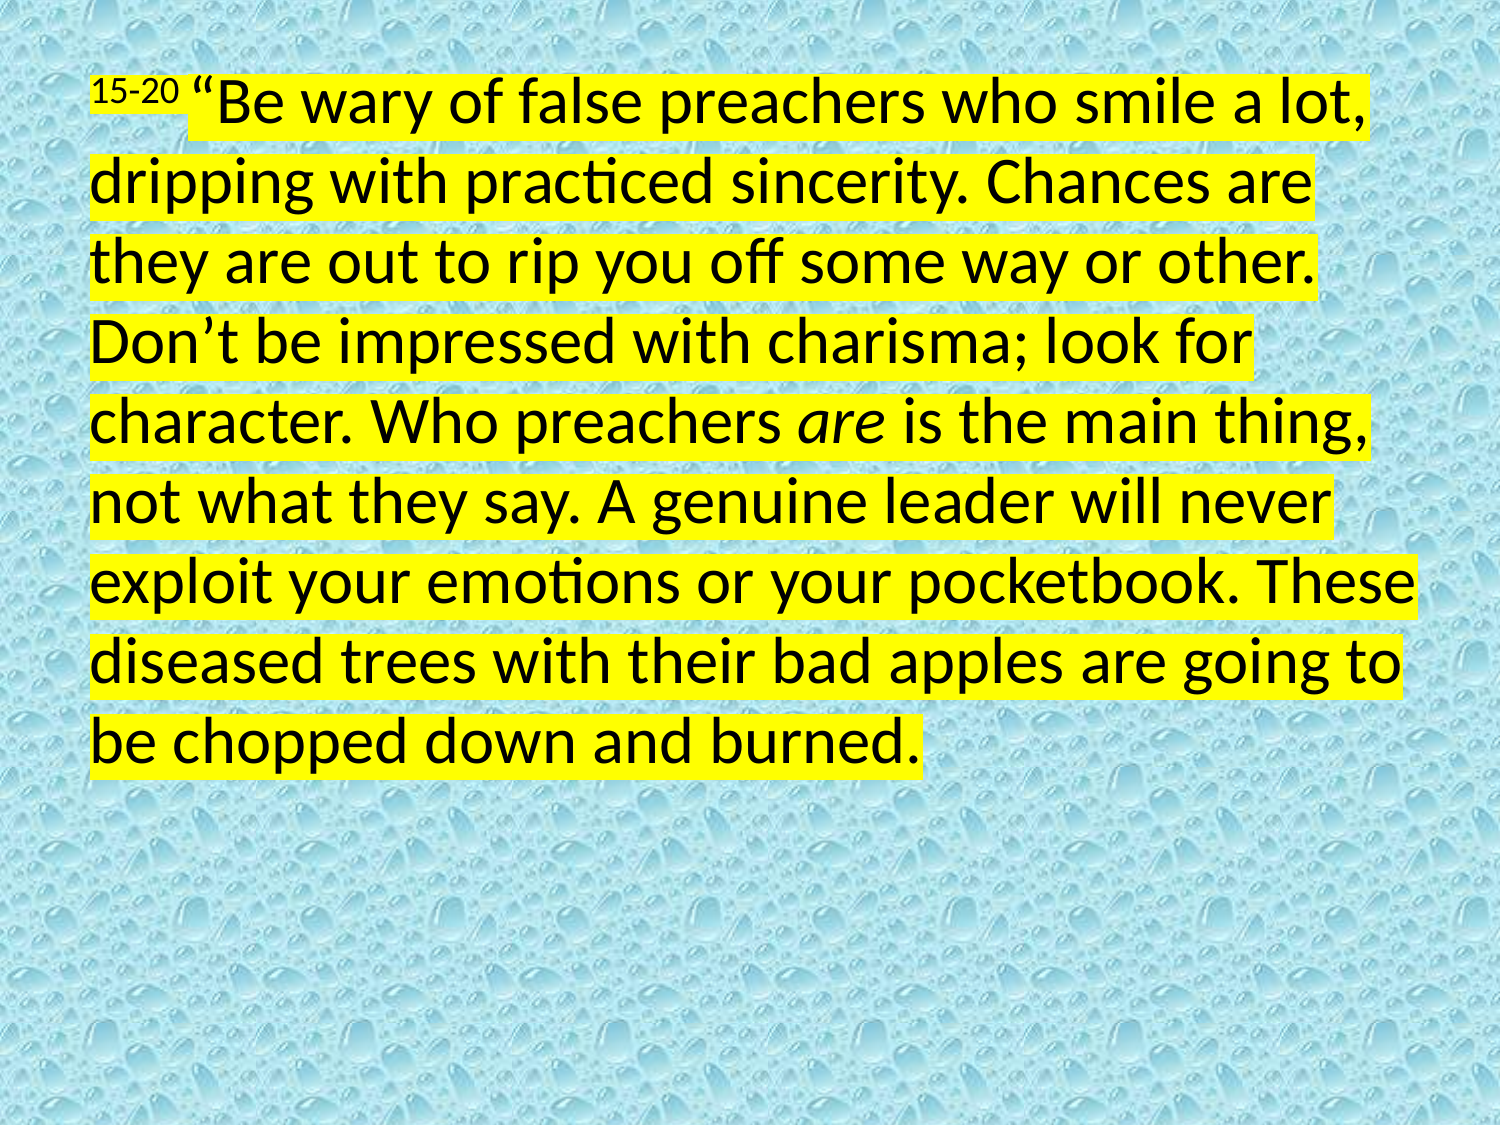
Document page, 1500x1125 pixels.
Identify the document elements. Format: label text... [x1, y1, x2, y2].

picture [0, 0, 1500, 1125]
text_box 15-20 “Be wary of false preachers who smile a lot, dripping with practiced sincerity. Chances are they are out to rip you off some way or other. Don’t be impressed with charisma; look for character. Who preachers are is the main thing, not what they say. A genuine leader will never exploit your emotions or your pocketbook. These diseased trees with their bad apples are going to be chopped down and burned. [75, 49, 1450, 785]
